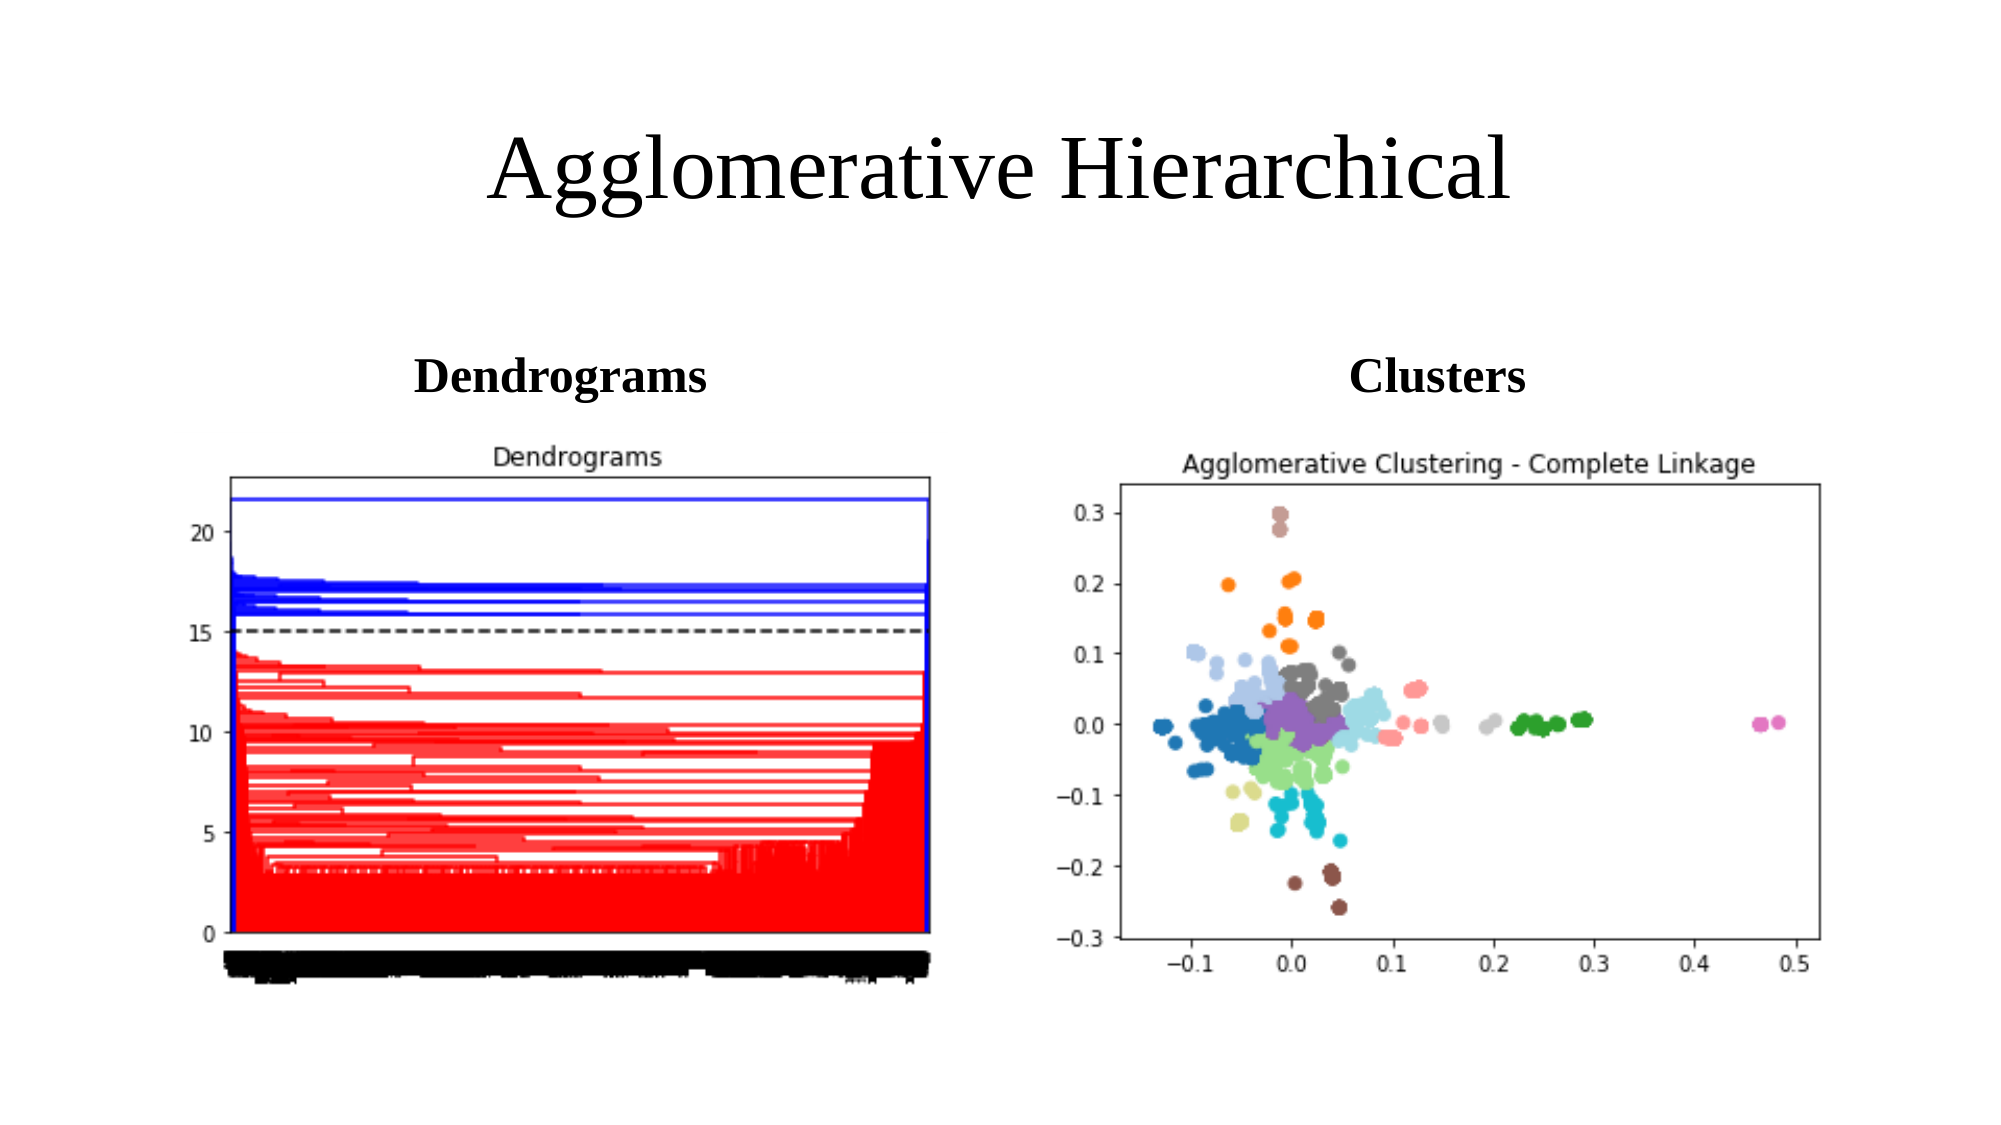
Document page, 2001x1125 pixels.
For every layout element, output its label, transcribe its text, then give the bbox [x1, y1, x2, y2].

title Agglomerative Hierarchical [137, 59, 1863, 278]
list Clusters [1012, 275, 1863, 411]
list Dendrograms [137, 275, 984, 411]
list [174, 431, 948, 995]
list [1041, 438, 1834, 989]
